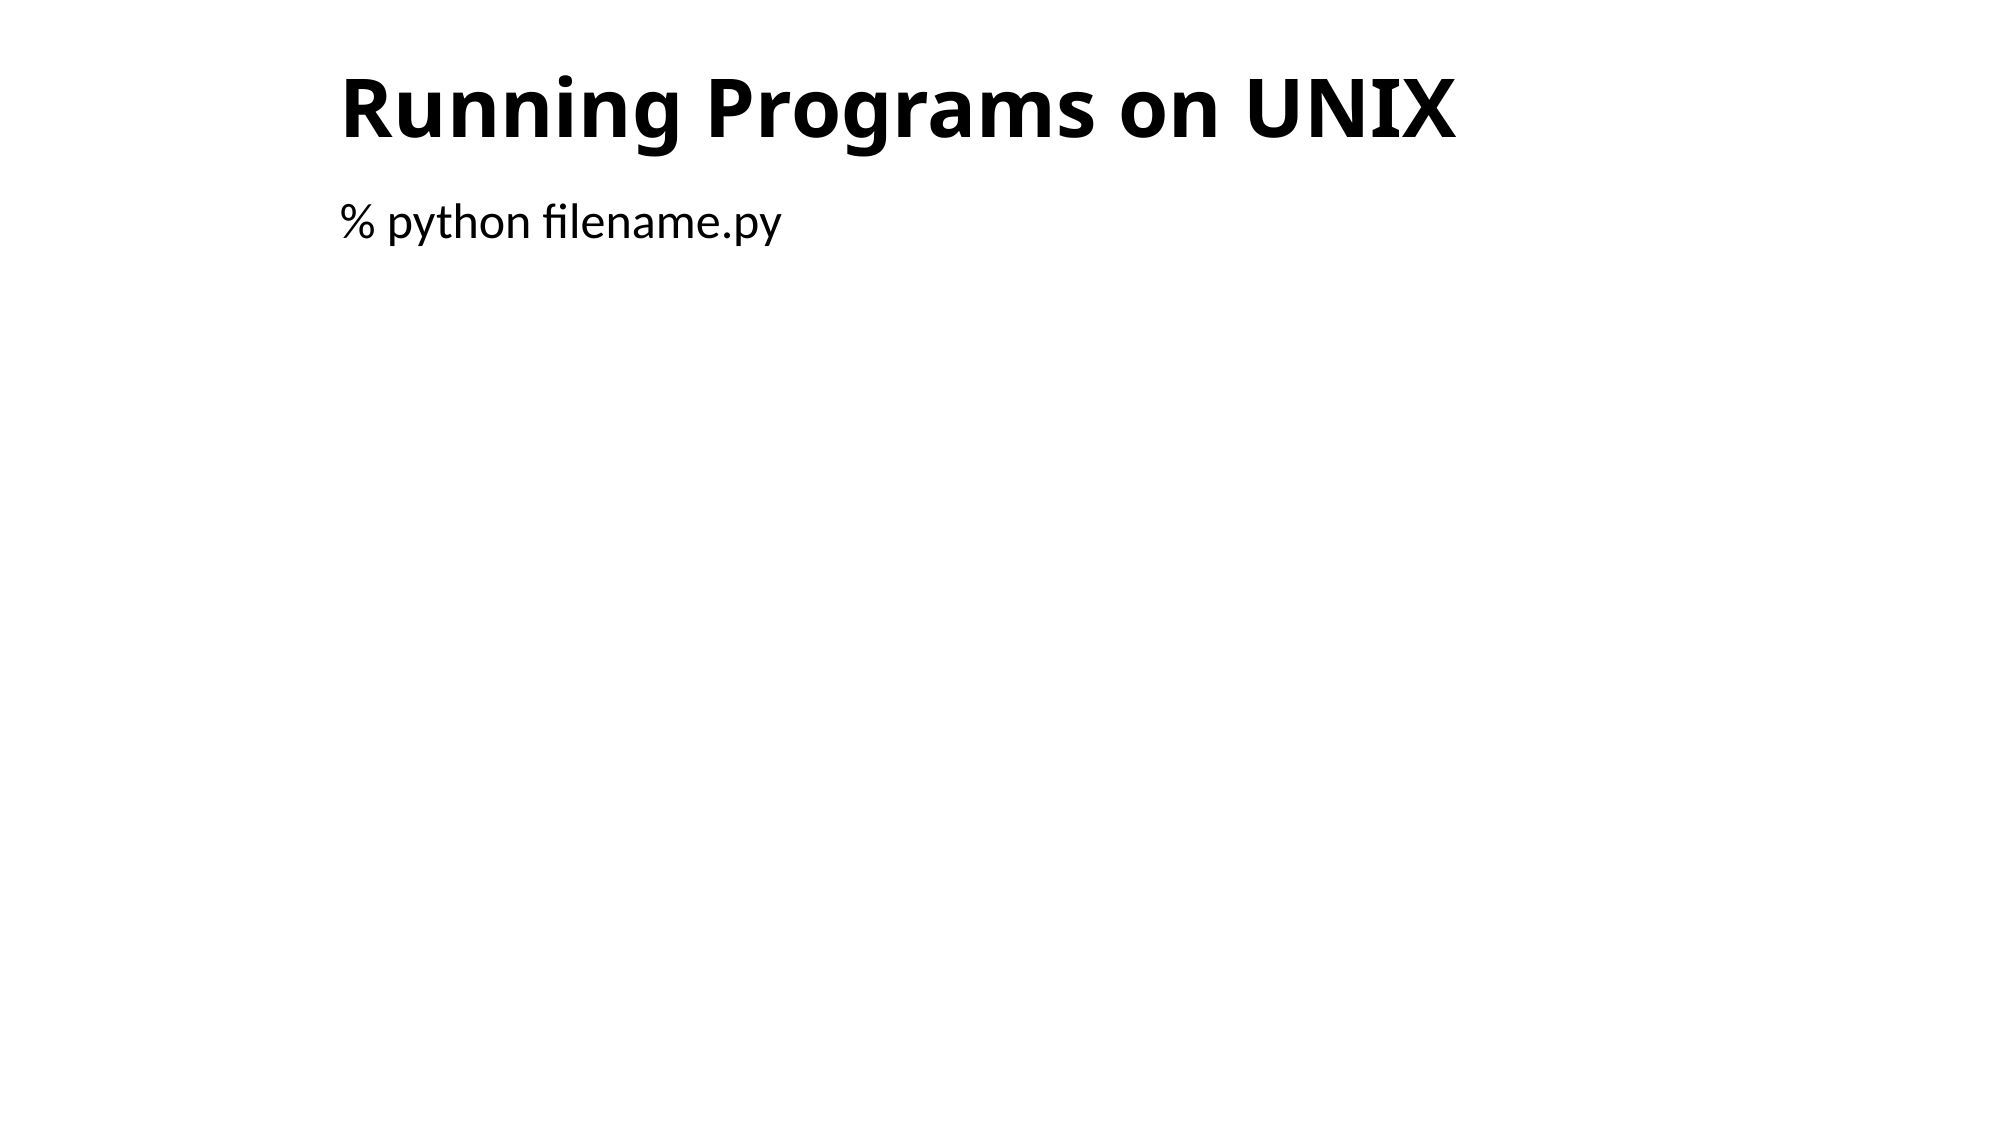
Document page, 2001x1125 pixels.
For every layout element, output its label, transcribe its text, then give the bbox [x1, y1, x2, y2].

list % python filename.py [324, 187, 1675, 1025]
title Running Programs on UNIX [324, 37, 1550, 163]
